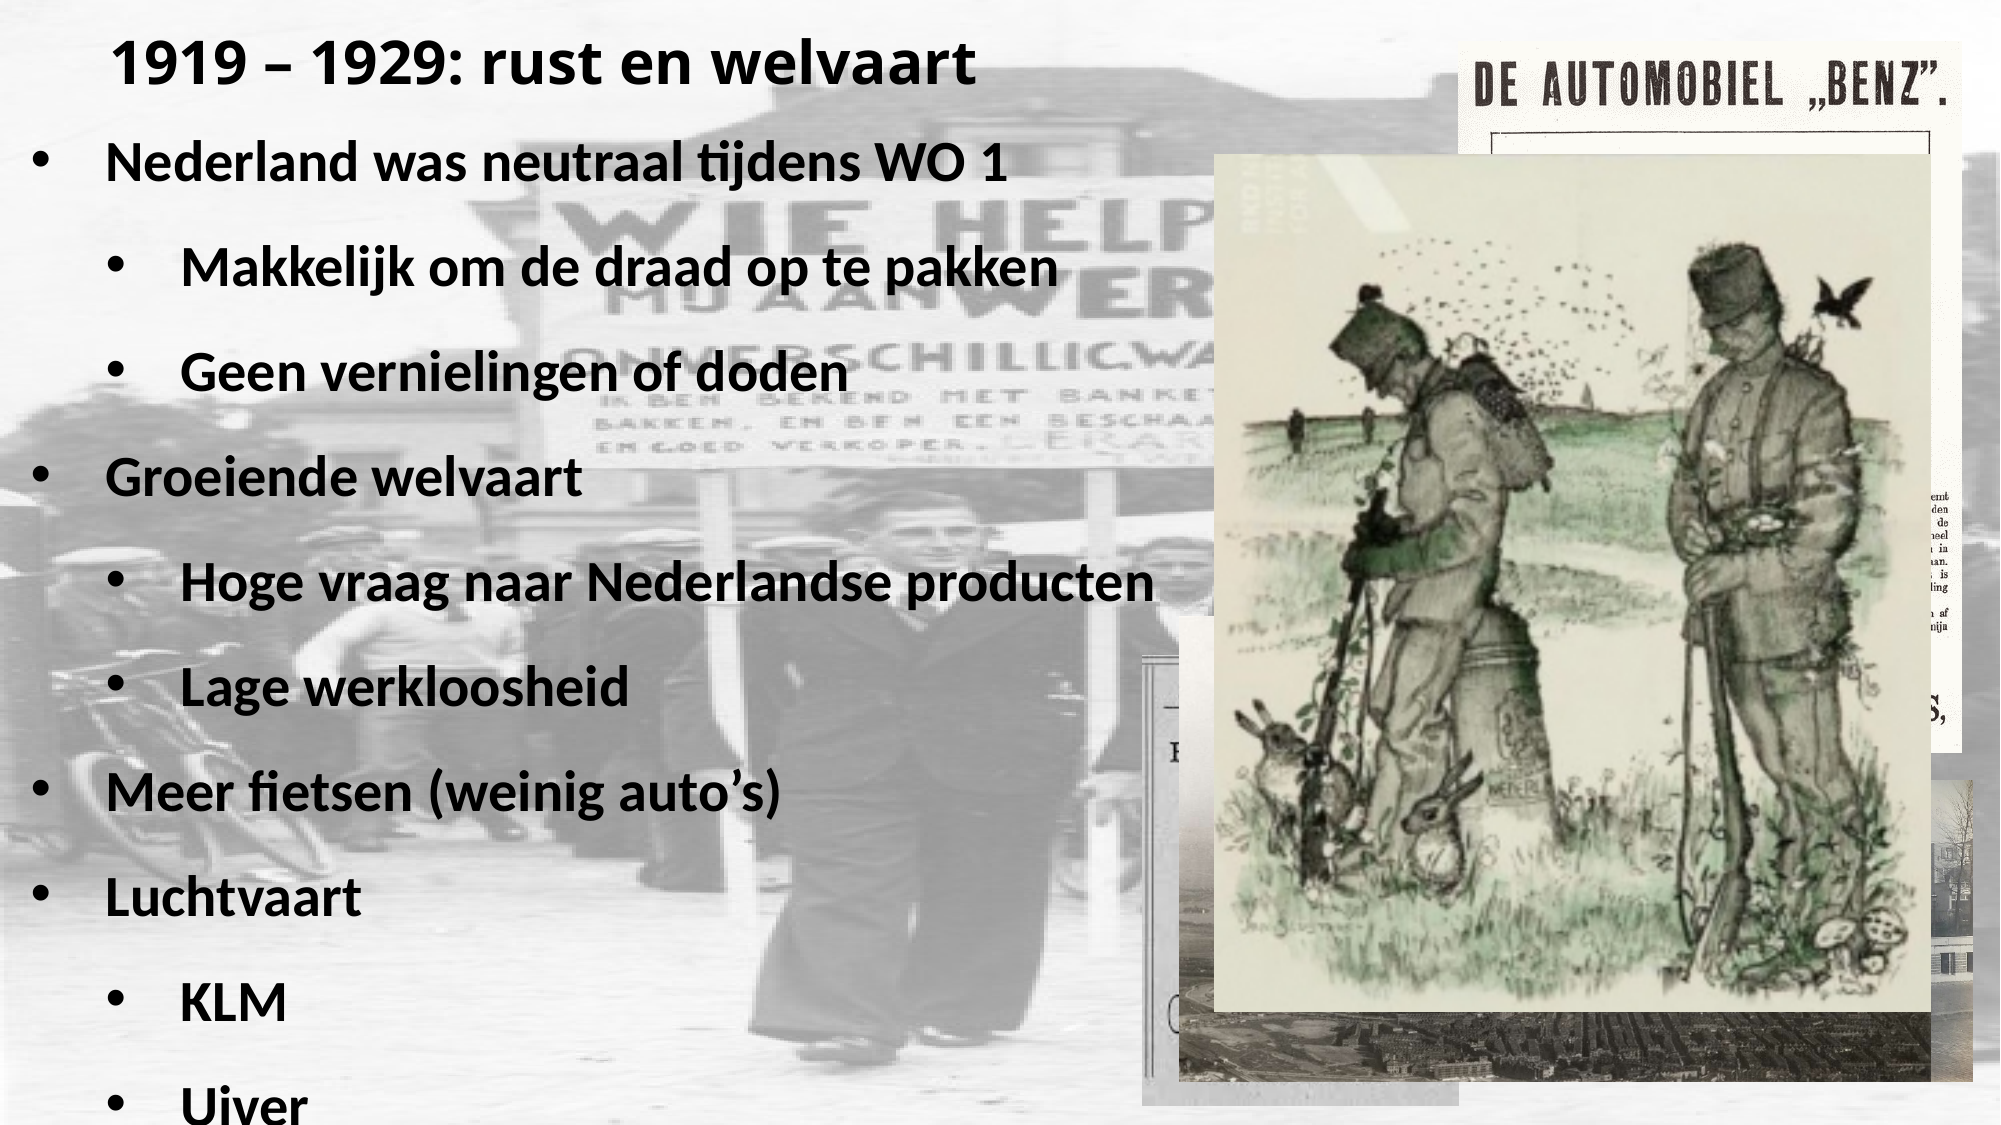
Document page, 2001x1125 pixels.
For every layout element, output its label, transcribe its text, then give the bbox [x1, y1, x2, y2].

text_box Nederland was neutraal tijdens WO 1 Makkelijk om de draad op te pakken Geen vernielingen of doden Groeiende welvaart Hoge vraag naar Nederlandse producten Lage werkloosheid Meer fietsen (weinig auto’s) Luchtvaart KLM Uiver [15, 80, 1218, 1125]
title 1919 – 1929: rust en welvaart [94, 25, 1698, 106]
picture [1142, 41, 1973, 1106]
